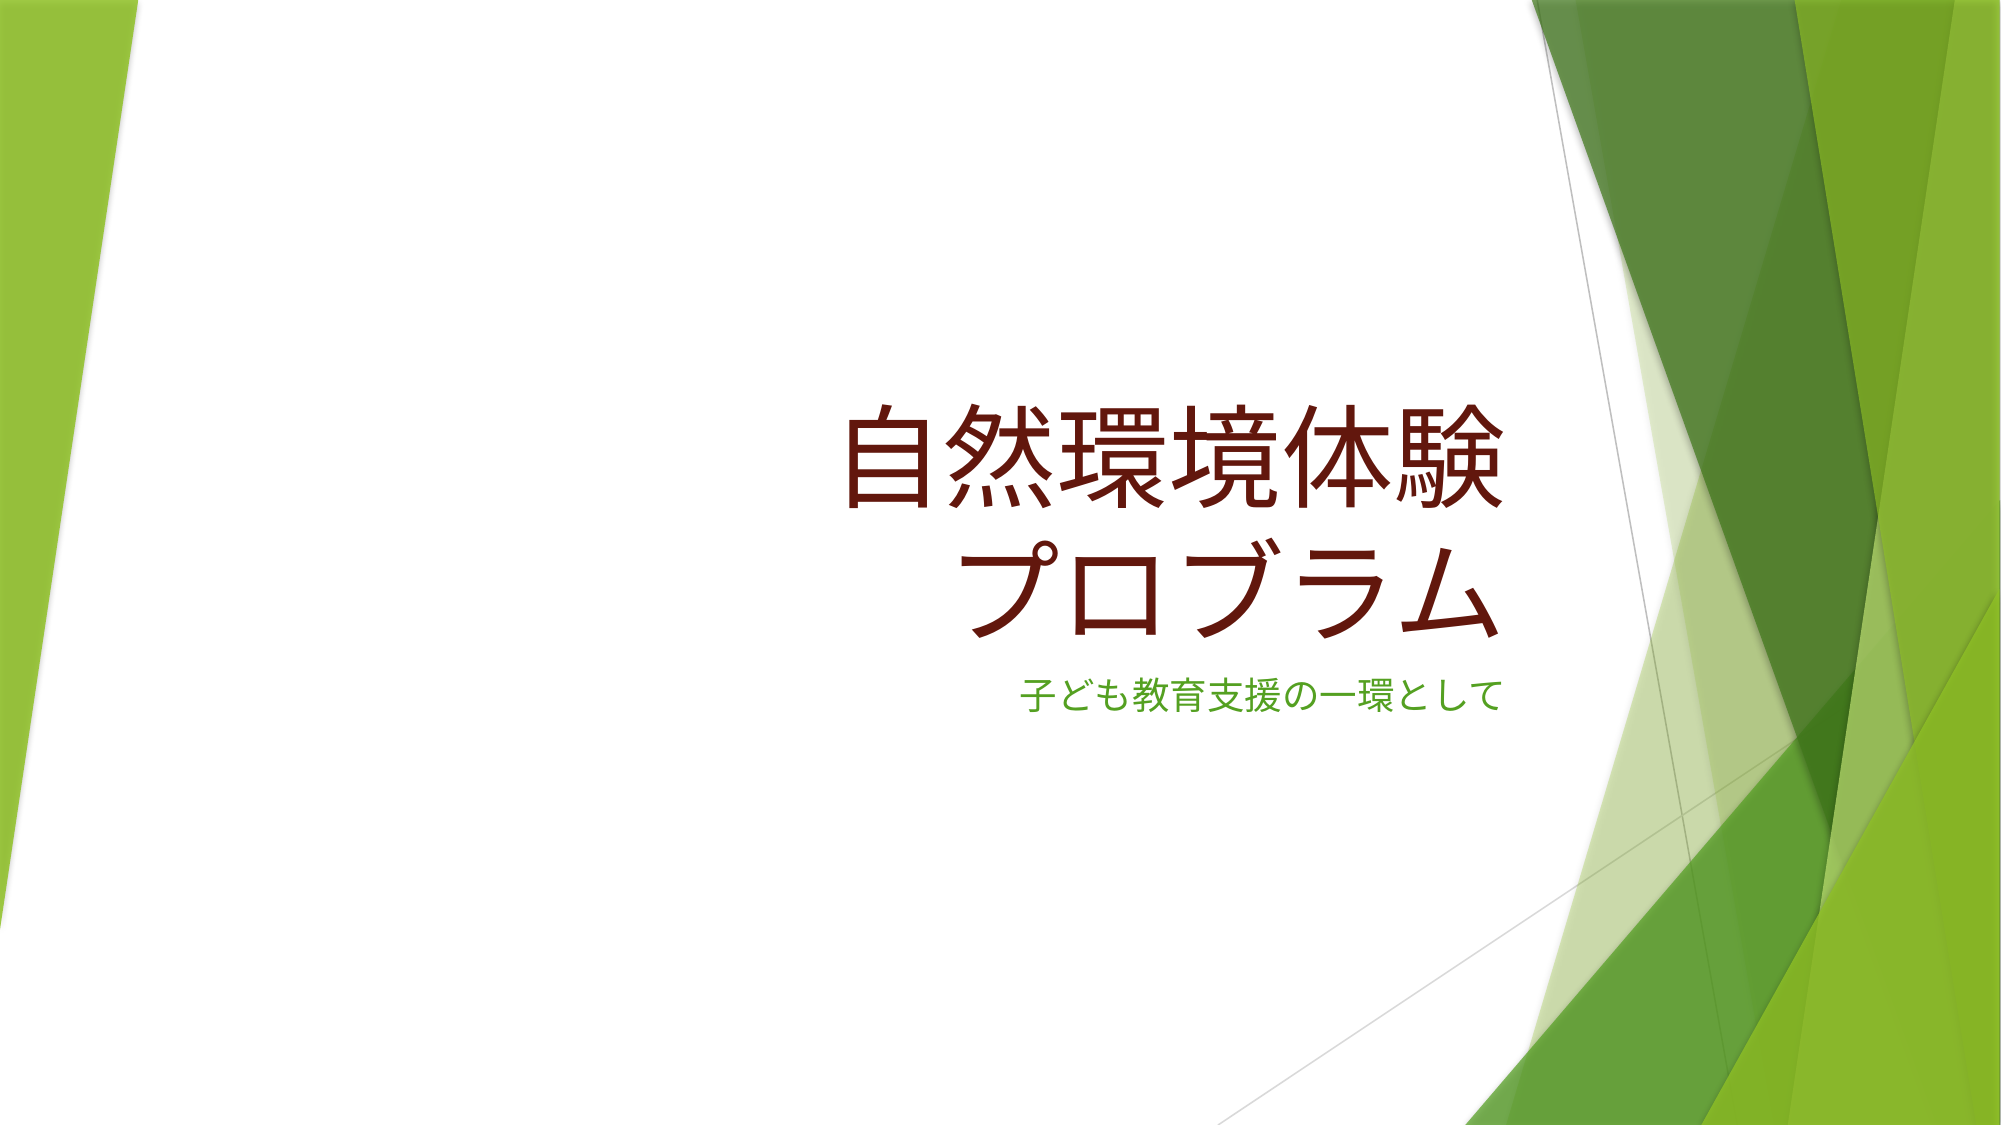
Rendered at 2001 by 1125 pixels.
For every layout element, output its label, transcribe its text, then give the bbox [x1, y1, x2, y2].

subtitle 子ども教育支援の一環として [247, 664, 1522, 845]
title 自然環境体験 プロブラム [247, 394, 1522, 664]
